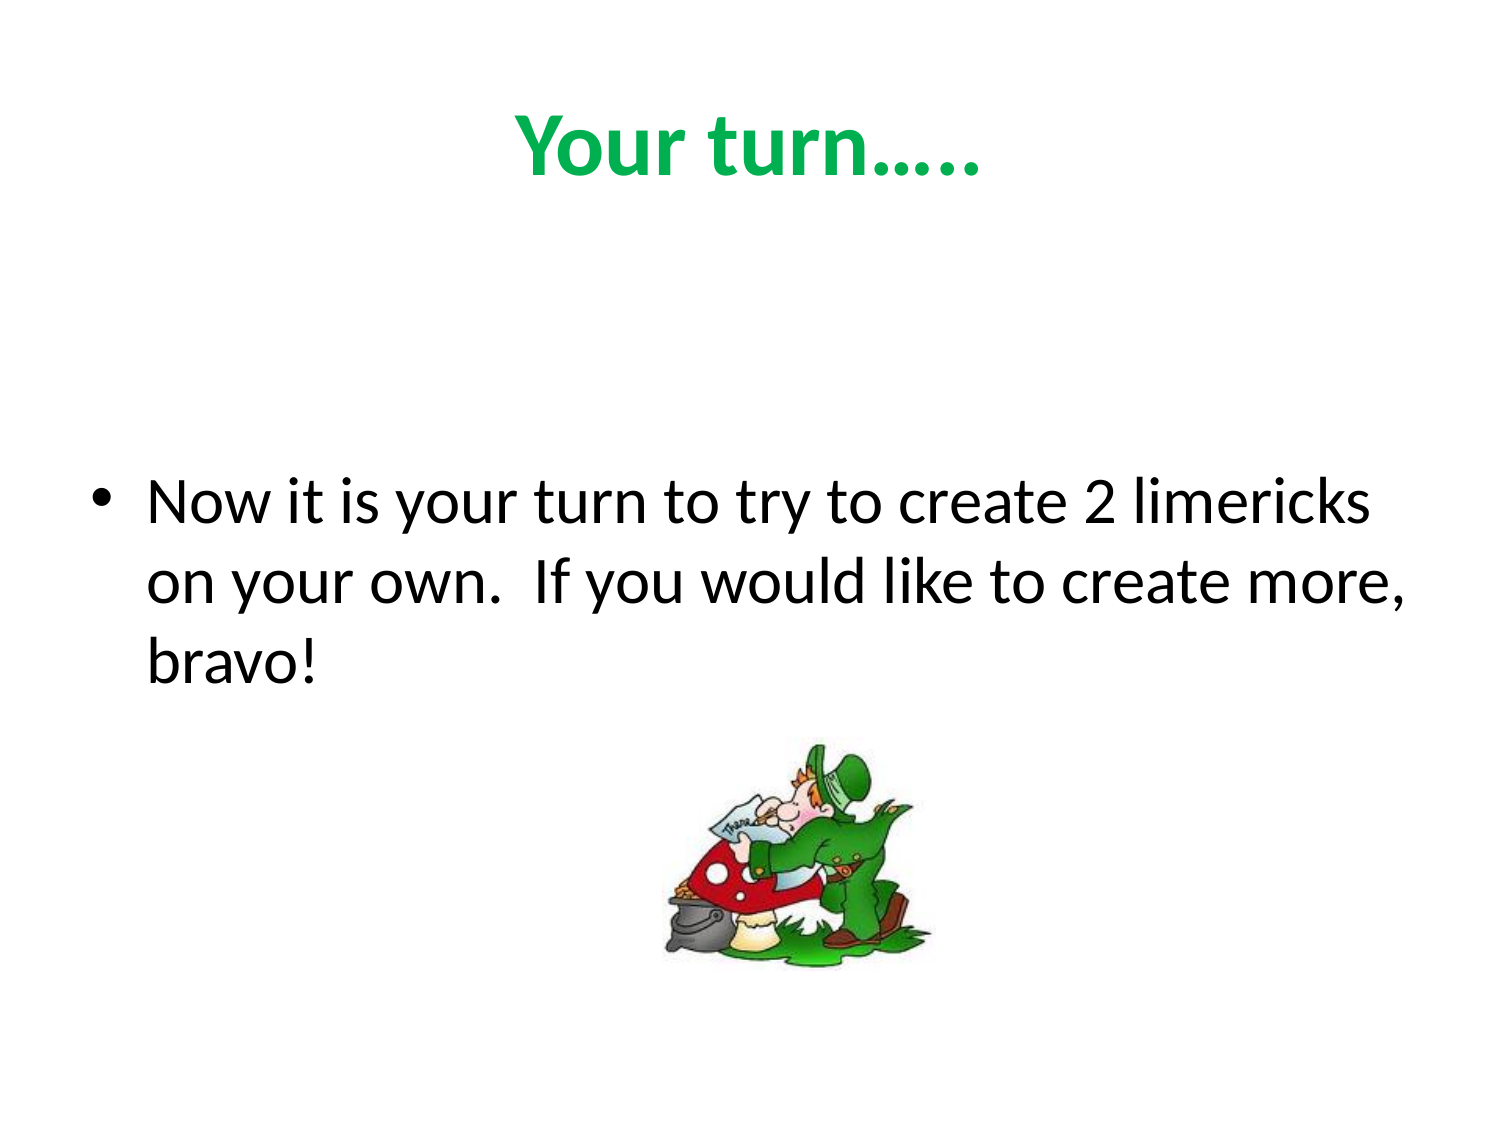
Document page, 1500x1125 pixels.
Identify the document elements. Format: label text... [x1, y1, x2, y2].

picture [662, 737, 937, 971]
list Now it is your turn to try to create 2 limericks on your own. If you would like to create more, bravo! [75, 262, 1425, 1005]
title Your turn….. [75, 45, 1425, 233]
